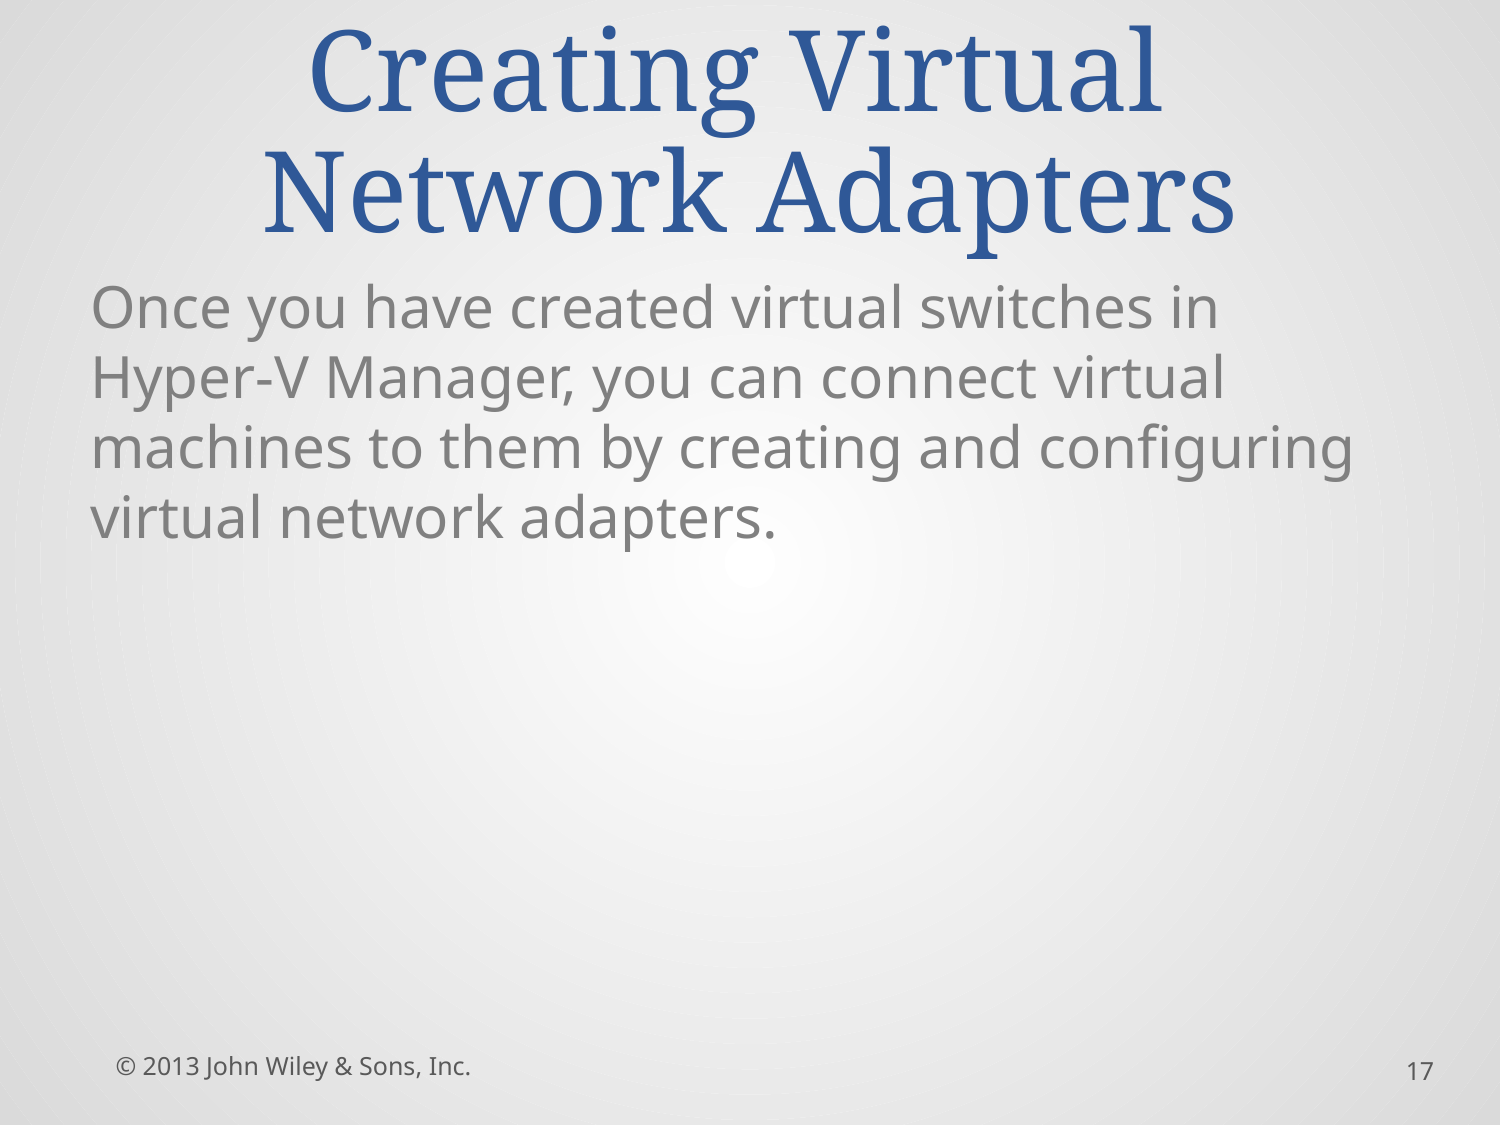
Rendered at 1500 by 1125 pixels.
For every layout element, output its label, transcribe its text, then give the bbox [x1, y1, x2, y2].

slide_number 17 [1401, 1042, 1494, 1103]
list Once you have created virtual switches in Hyper-V Manager, you can connect virtual machines to them by creating and configuring virtual network adapters. [75, 262, 1425, 1005]
title Creating Virtual Network Adapters [75, 0, 1425, 262]
footer © 2013 John Wiley & Sons, Inc. [108, 1037, 576, 1098]
